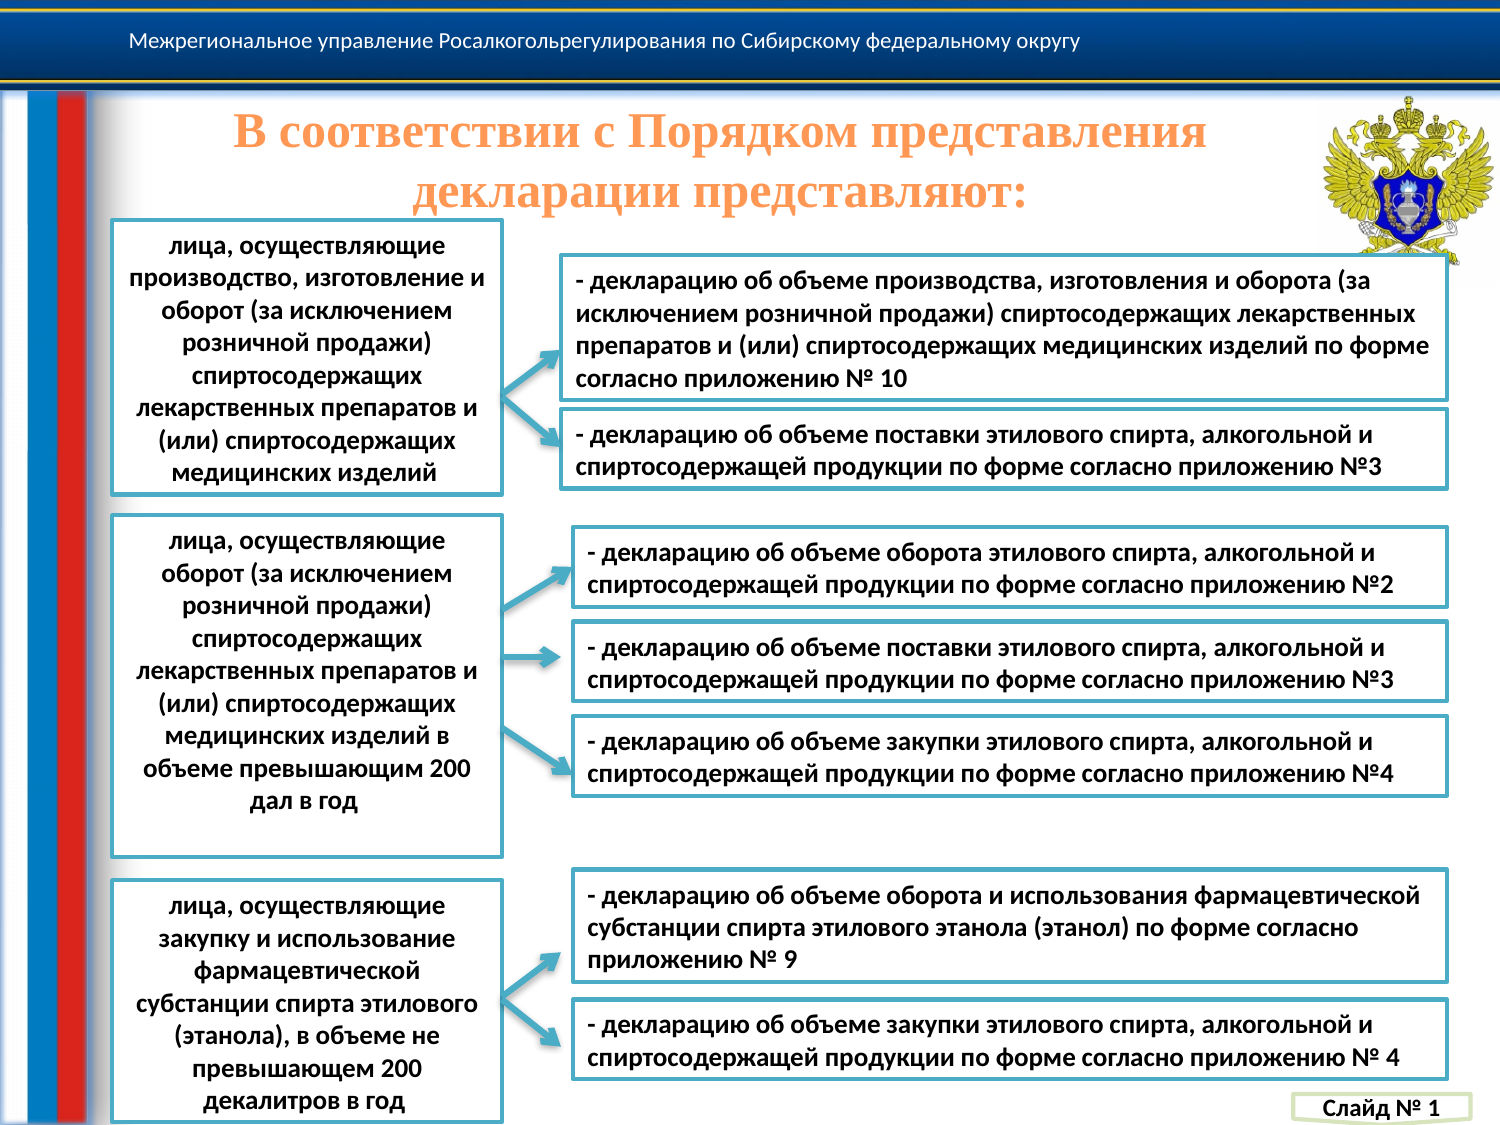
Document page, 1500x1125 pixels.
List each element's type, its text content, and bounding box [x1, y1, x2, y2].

text_box - декларацию об объеме поставки этилового спирта, алкогольной и спиртосодержащей продукции по форме согласно приложению №3 [559, 407, 1449, 491]
text_box - декларацию об объеме закупки этилового спирта, алкогольной и спиртосодержащей продукции по форме согласно приложению № 4 [571, 997, 1449, 1081]
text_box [501, 952, 562, 997]
text_box - декларацию об объеме оборота этилового спирта, алкогольной и спиртосодержащей продукции по форме согласно приложению №2 [571, 525, 1449, 609]
text_box лица, осуществляющие закупку и использование фармацевтической субстанции спирта этилового (этанола), в объеме не превышающем 200 декалитров в год [110, 878, 504, 1124]
text_box В соответствии с Порядком представления декларации представляют: [91, 99, 1311, 220]
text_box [501, 999, 562, 1047]
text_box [501, 727, 573, 776]
text_box лица, осуществляющие производство, изготовление и оборот (за исключением розничной продажи) спиртосодержащих лекарственных препаратов и (или) спиртосодержащих медицинских изделий [110, 218, 504, 497]
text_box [501, 396, 562, 448]
text_box лица, осуществляющие оборот (за исключением розничной продажи) спиртосодержащих лекарственных препаратов и (или) спиртосодержащих медицинских изделий в объеме превышающим 200 дал в год [110, 513, 504, 859]
picture [0, 0, 1500, 1125]
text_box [501, 349, 562, 395]
text_box - декларацию об объеме закупки этилового спирта, алкогольной и спиртосодержащей продукции по форме согласно приложению №4 [571, 714, 1449, 798]
text_box - декларацию об объеме поставки этилового спирта, алкогольной и спиртосодержащей продукции по форме согласно приложению №3 [571, 619, 1449, 703]
text_box Слайд № 1 [1291, 1091, 1473, 1125]
text_box - декларацию об объеме оборота и использования фармацевтической субстанции спирта этилового этанола (этанол) по форме согласно приложению № 9 [571, 867, 1449, 984]
text_box - декларацию об объеме производства, изготовления и оборота (за исключением розничной продажи) спиртосодержащих лекарственных препаратов и (или) спиртосодержащих медицинских изделий по форме согласно приложению № 10 [559, 253, 1449, 402]
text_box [501, 567, 573, 610]
